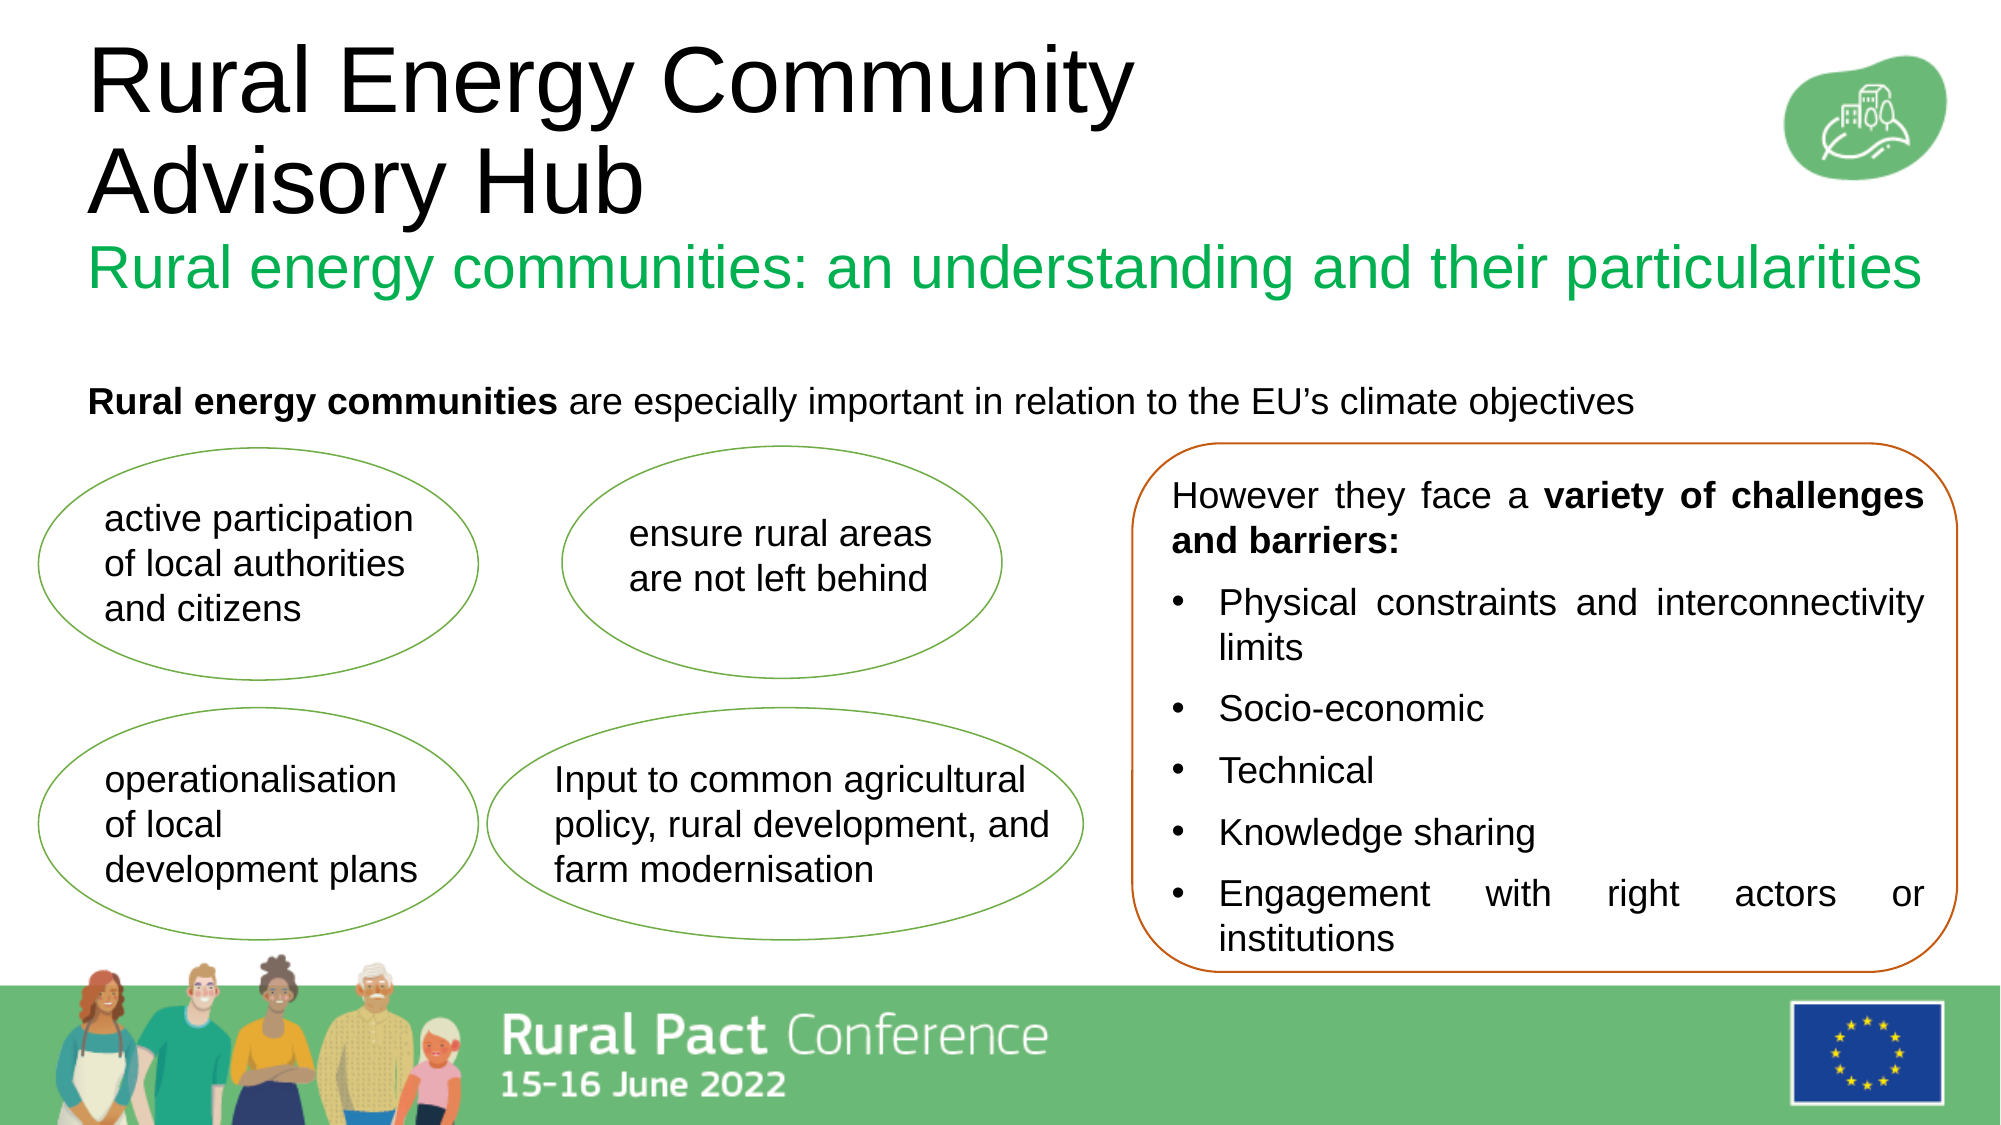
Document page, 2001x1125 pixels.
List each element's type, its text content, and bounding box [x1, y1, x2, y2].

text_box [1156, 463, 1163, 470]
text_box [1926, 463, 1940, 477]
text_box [486, 707, 1107, 941]
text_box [38, 447, 479, 681]
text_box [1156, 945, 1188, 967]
picture [0, 0, 2001, 1125]
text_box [38, 707, 479, 941]
text_box Rural energy communities: an understanding and their particularities [72, 228, 1962, 317]
text_box [1132, 443, 1958, 972]
title Rural Energy Community Advisory Hub [72, 0, 1348, 242]
subtitle Rural energy communities are especially important in relation to the EU’s climate objectives [72, 374, 1932, 470]
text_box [561, 445, 1003, 679]
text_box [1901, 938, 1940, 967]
